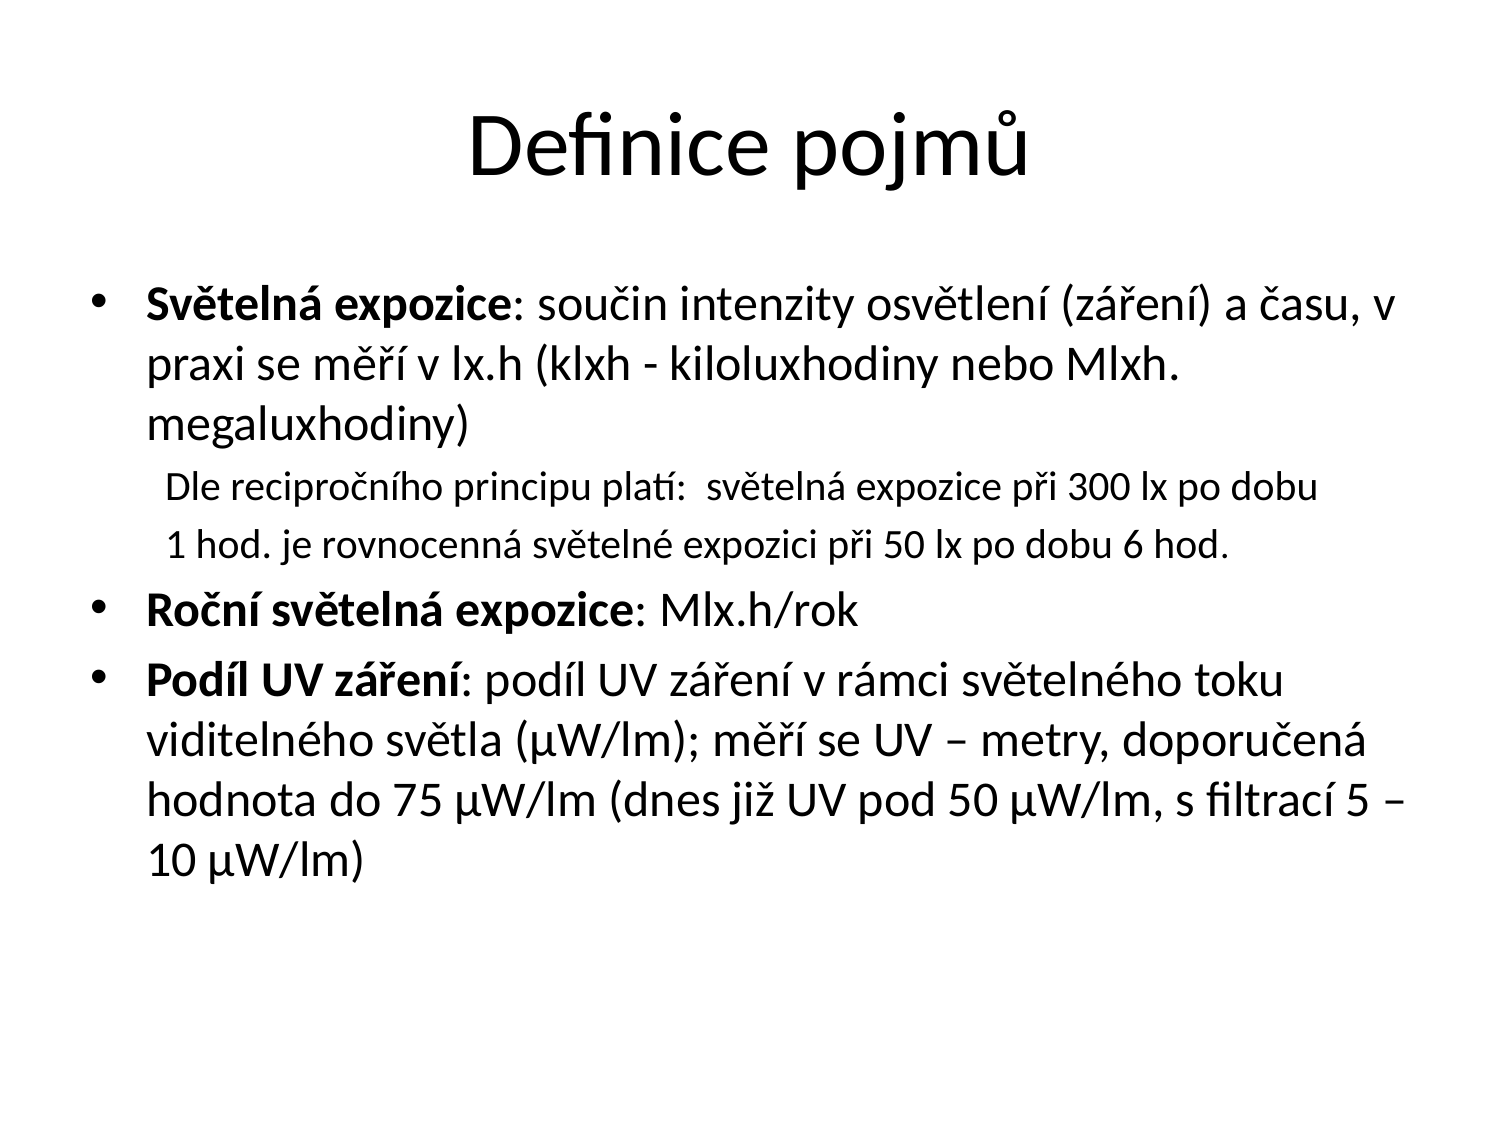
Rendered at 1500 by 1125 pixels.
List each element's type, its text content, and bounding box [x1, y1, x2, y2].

title Definice pojmů [75, 45, 1425, 233]
list Světelná expozice: součin intenzity osvětlení (záření) a času, v praxi se měří v lx.h (klxh - kiloluxhodiny nebo Mlxh. megaluxhodiny) Dle recipročního principu platí: světelná expozice při 300 lx po dobu 1 hod. je rovnocenná světelné expozici při 50 lx po dobu 6 hod. Roční světelná expozice: Mlx.h/rok Podíl UV záření: podíl UV záření v rámci světelného toku viditelného světla (µW/lm); měří se UV – metry, doporučená hodnota do 75 µW/lm (dnes již UV pod 50 µW/lm, s filtrací 5 – 10 µW/lm) [75, 262, 1425, 1005]
